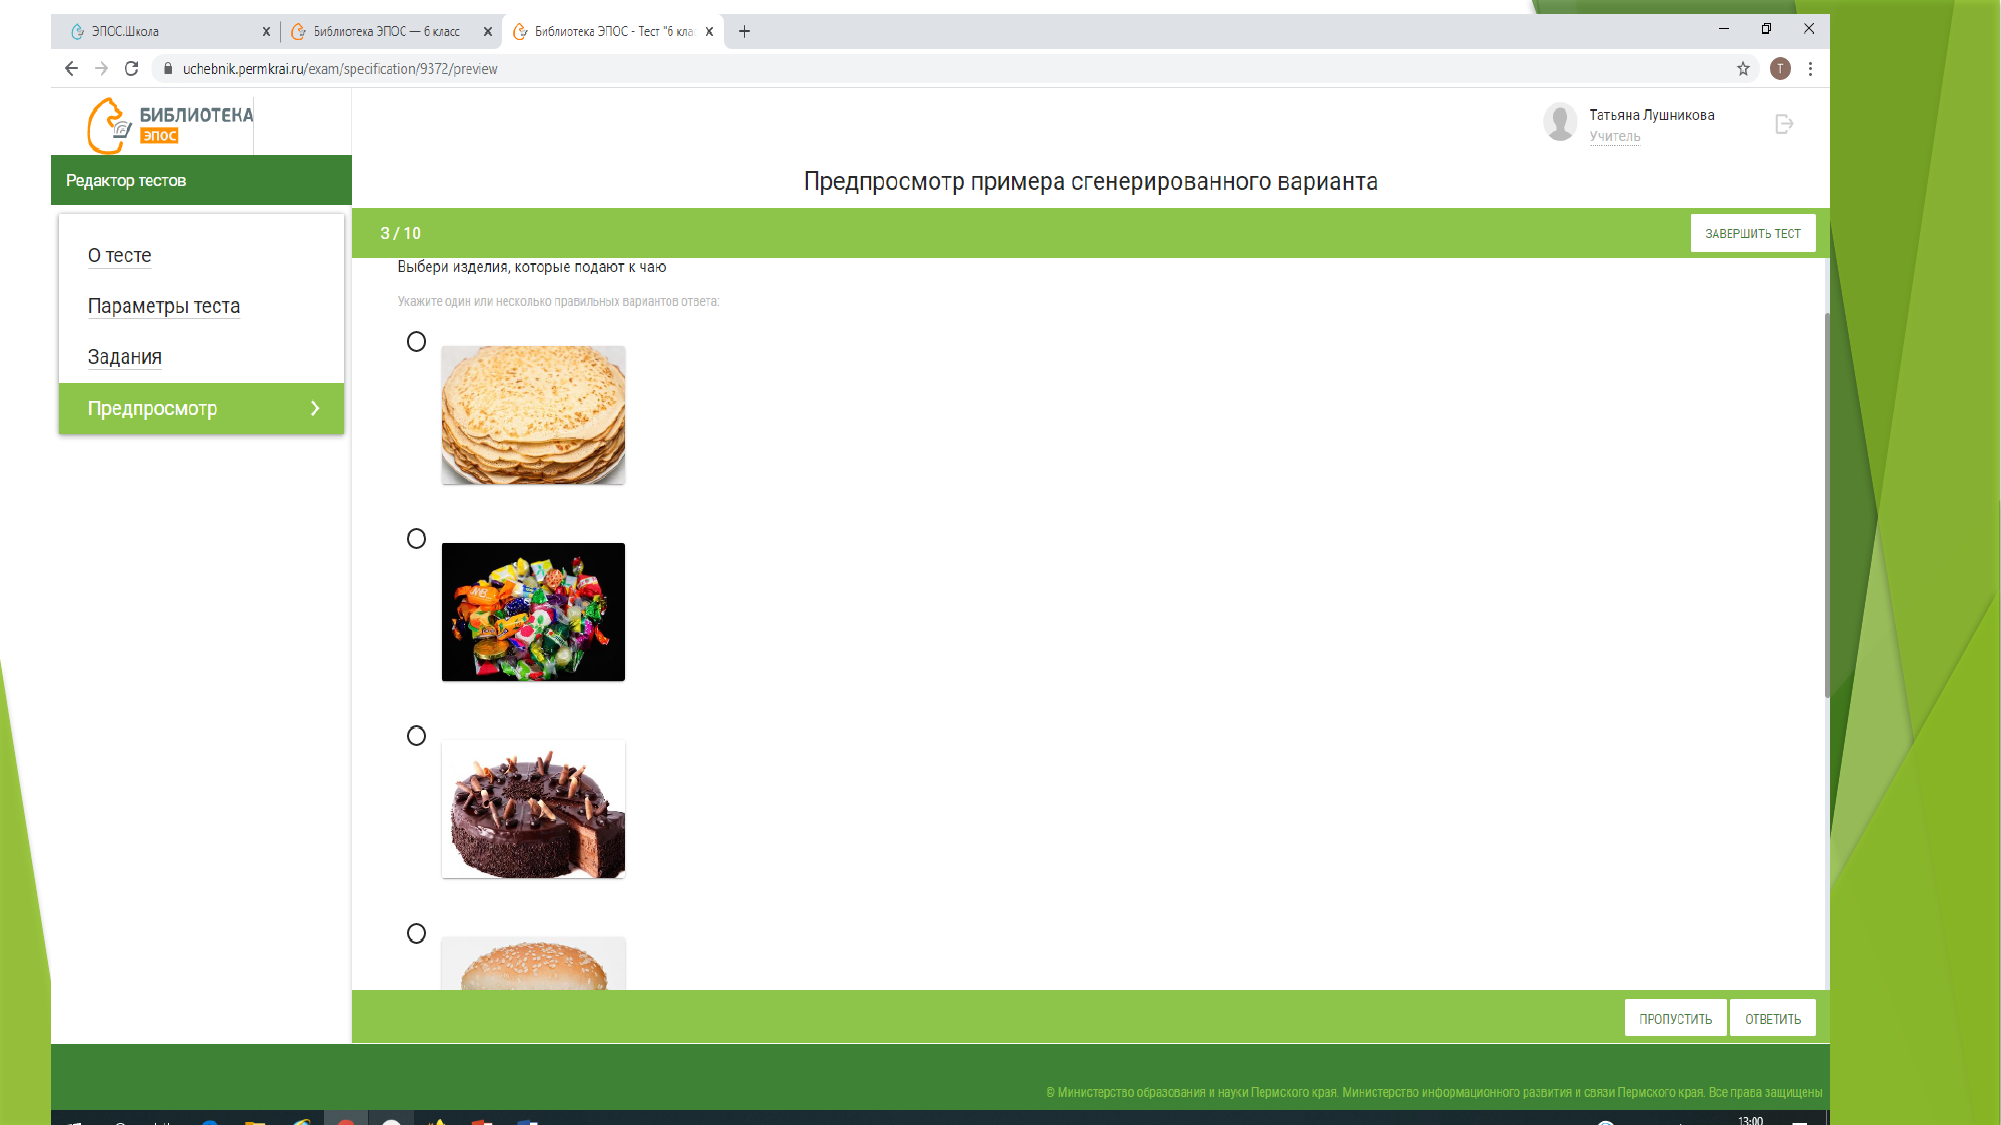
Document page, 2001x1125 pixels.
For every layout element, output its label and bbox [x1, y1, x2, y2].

list [50, 14, 1831, 1125]
